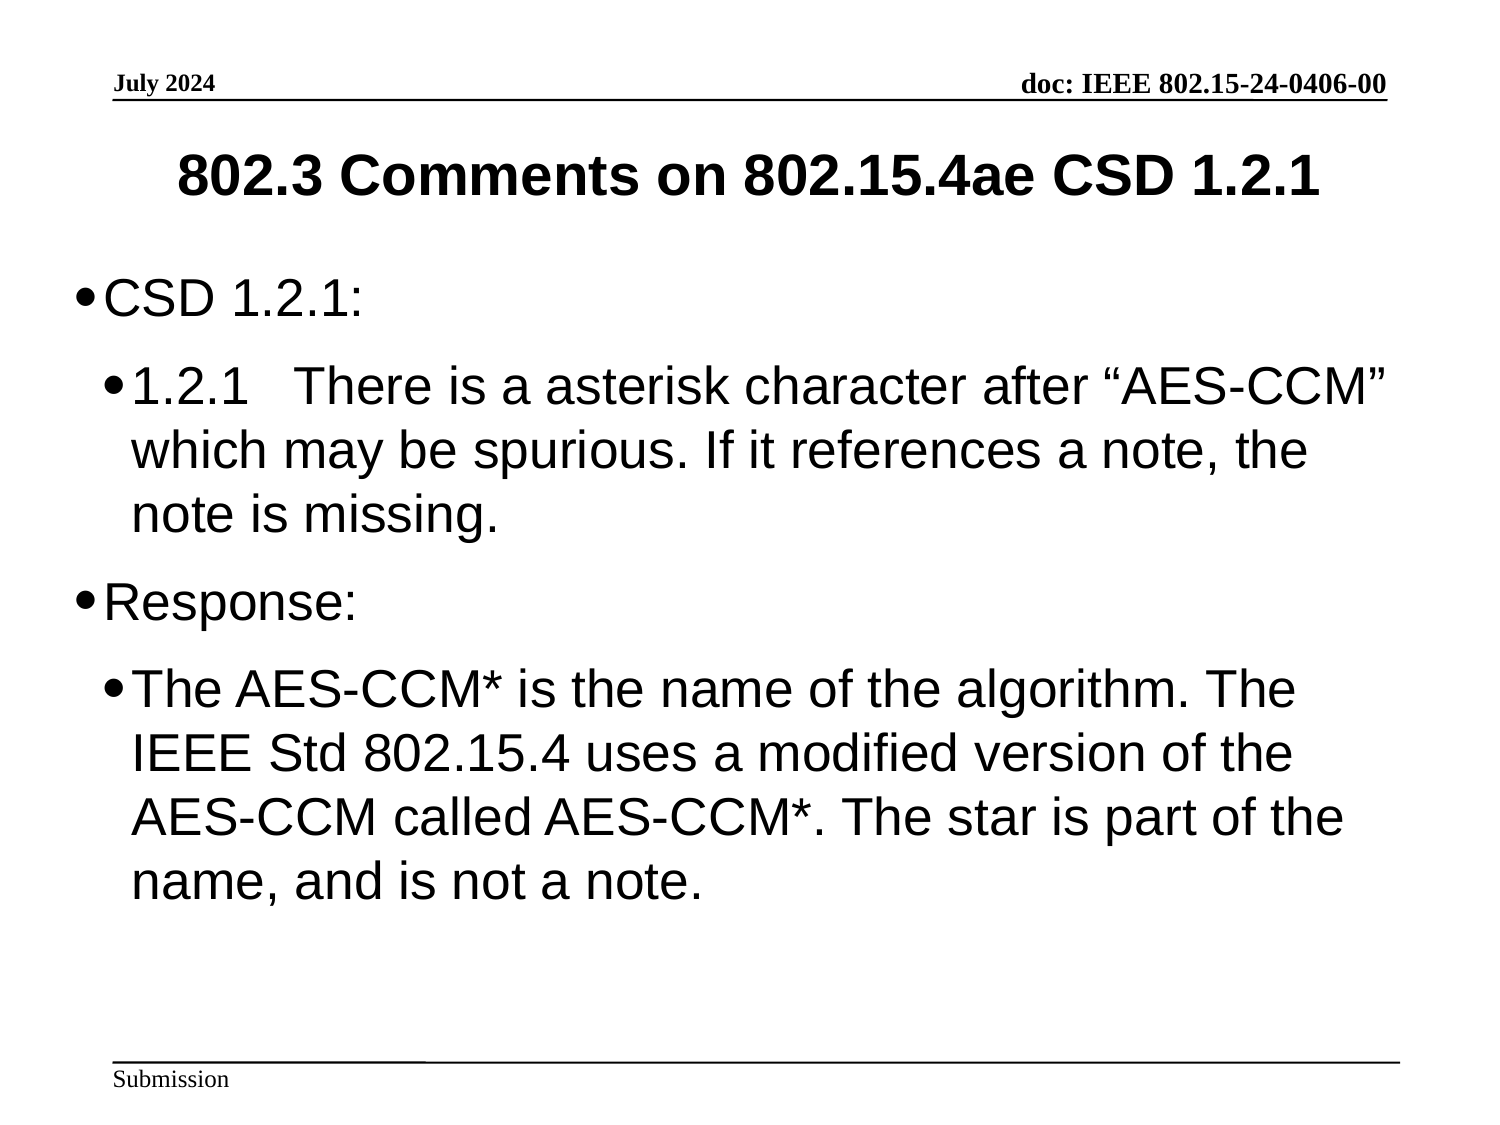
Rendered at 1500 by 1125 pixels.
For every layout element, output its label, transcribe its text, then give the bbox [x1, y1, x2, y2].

text_box 802.3 Comments on 802.15.4ae CSD 1.2.1 [74, 112, 1425, 233]
text_box CSD 1.2.1: 1.2.1 There is a asterisk character after “AES-CCM” which may be spurious. If it references a note, the note is missing. Response: The AES-CCM* is the name of the algorithm. The IEEE Std 802.15.4 uses a modified version of the AES-CCM called AES-CCM*. The star is part of the name, and is not a note. [74, 263, 1425, 916]
